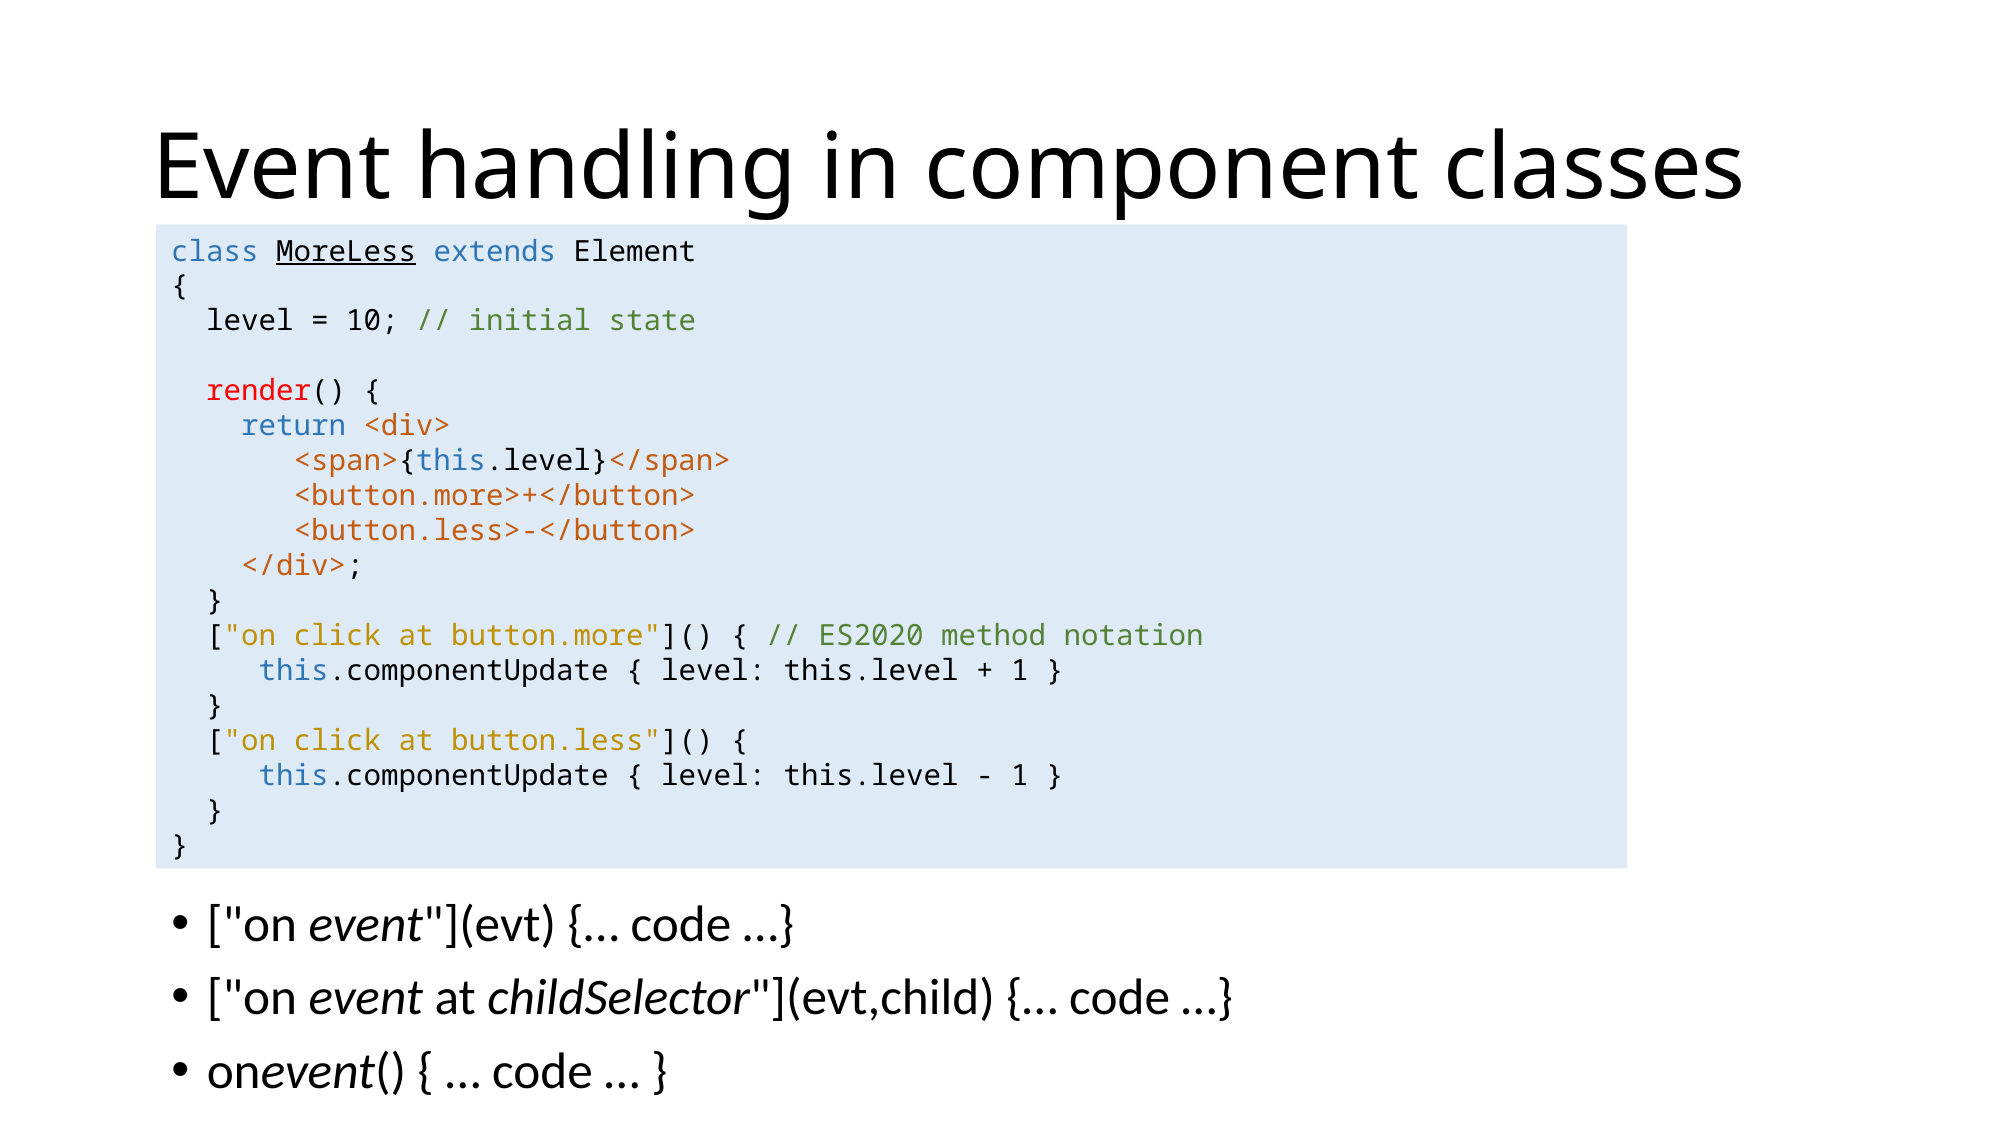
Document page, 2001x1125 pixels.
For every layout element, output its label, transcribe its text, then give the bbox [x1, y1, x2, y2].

title Event handling in component classes [137, 59, 1863, 278]
text_box class MoreLess extends Element { level = 10; // initial state render() { return <div> <span>{this.level}</span> <button.more>+</button> <button.less>-</button> </div>; } ["on click at button.more"]() { // ES2020 method notation this.componentUpdate { level: this.level + 1 } } ["on click at button.less"]() { this.componentUpdate { level: this.level - 1 } } } [156, 224, 1628, 869]
list ["on event"](evt) {… code …} ["on event at childSelector"](evt,child) {… code …} onevent() { … code … } [156, 889, 1622, 1108]
